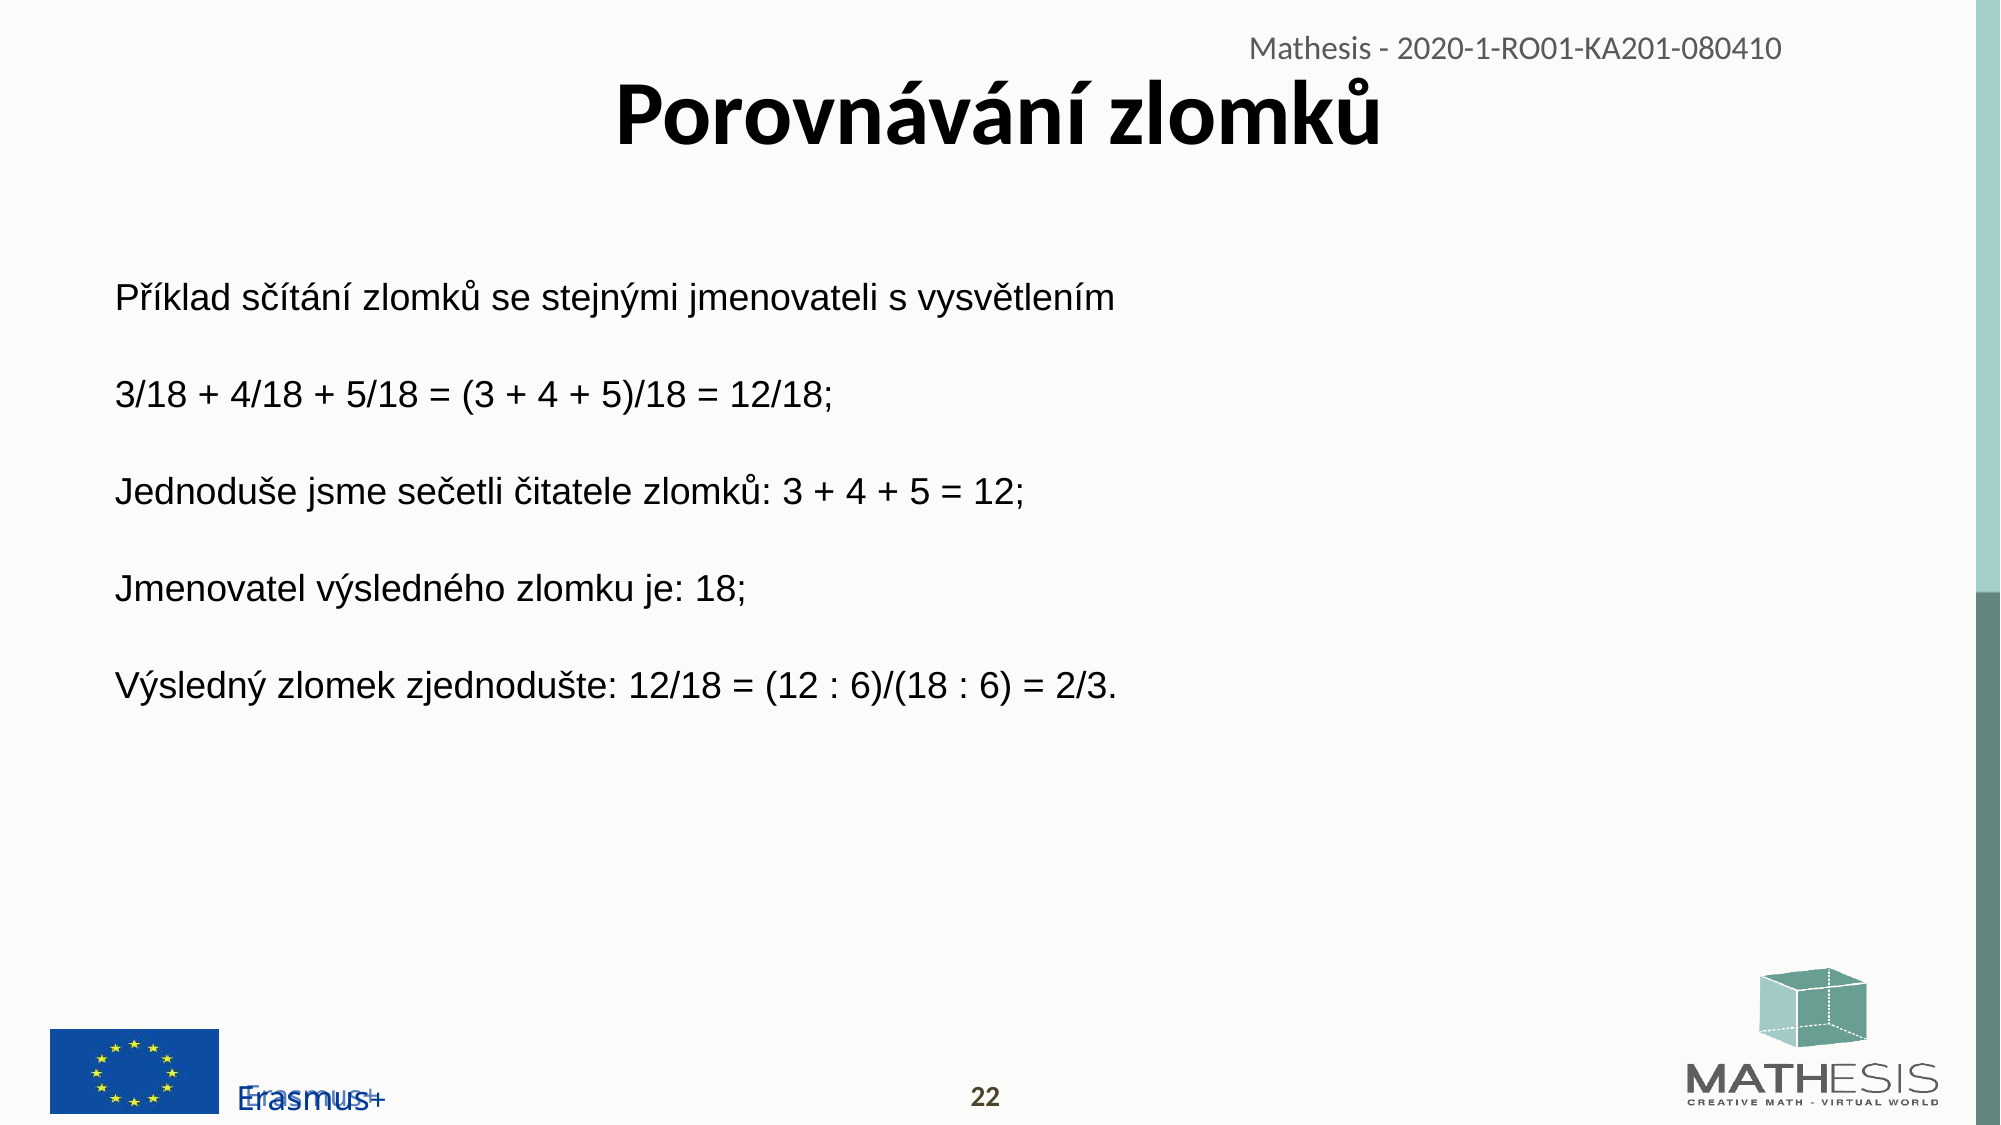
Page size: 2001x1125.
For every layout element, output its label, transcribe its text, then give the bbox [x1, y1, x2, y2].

picture [50, 1029, 219, 1114]
title Porovnávání zlomků [99, 45, 1900, 233]
list Příklad sčítání zlomků se stejnými jmenovateli s vysvětlením 3/18 + 4/18 + 5/18 = (3 + 4 + 5)/18 = 12/18; Jednoduše jsme sečetli čitatele zlomků: 3 + 4 + 5 = 12; Jmenovatel výsledného zlomku je: 18; Výsledný zlomek zjednodušte: 12/18 = (12 : 6)/(18 : 6) = 2/3. [99, 262, 1900, 1005]
